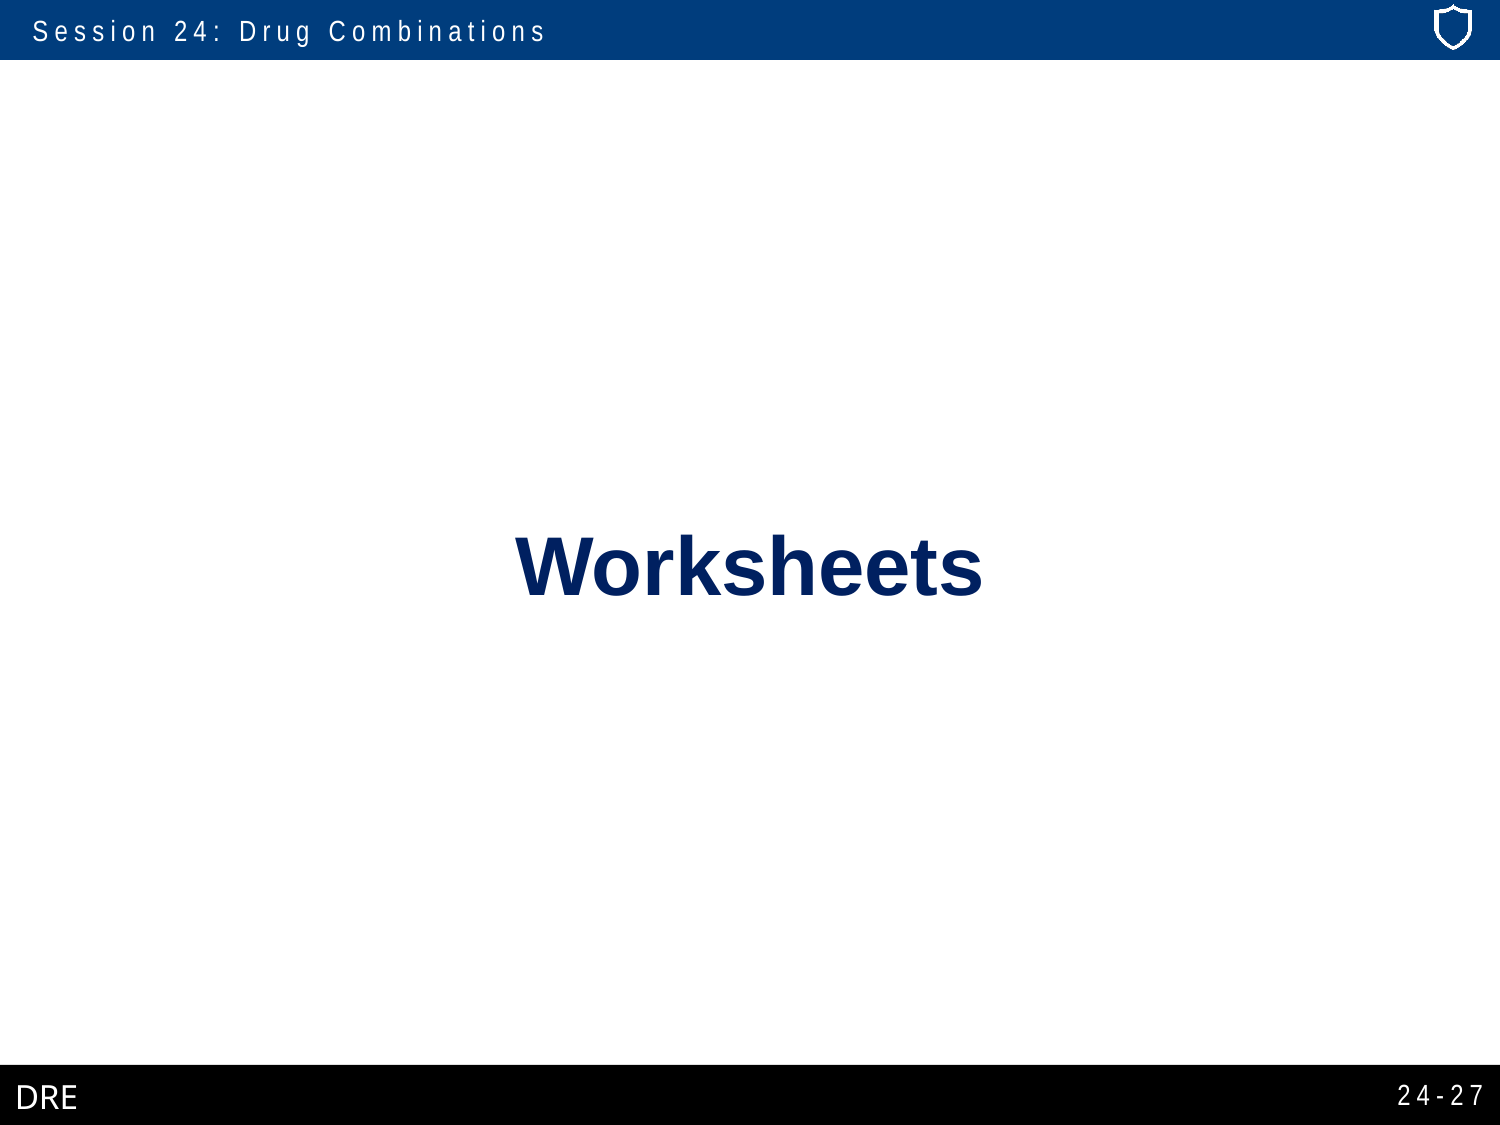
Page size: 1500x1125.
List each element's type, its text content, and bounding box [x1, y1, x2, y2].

picture [1434, 4, 1472, 50]
text_box Worksheets [163, 504, 1337, 620]
slide_number 24-27 [1218, 1063, 1499, 1124]
